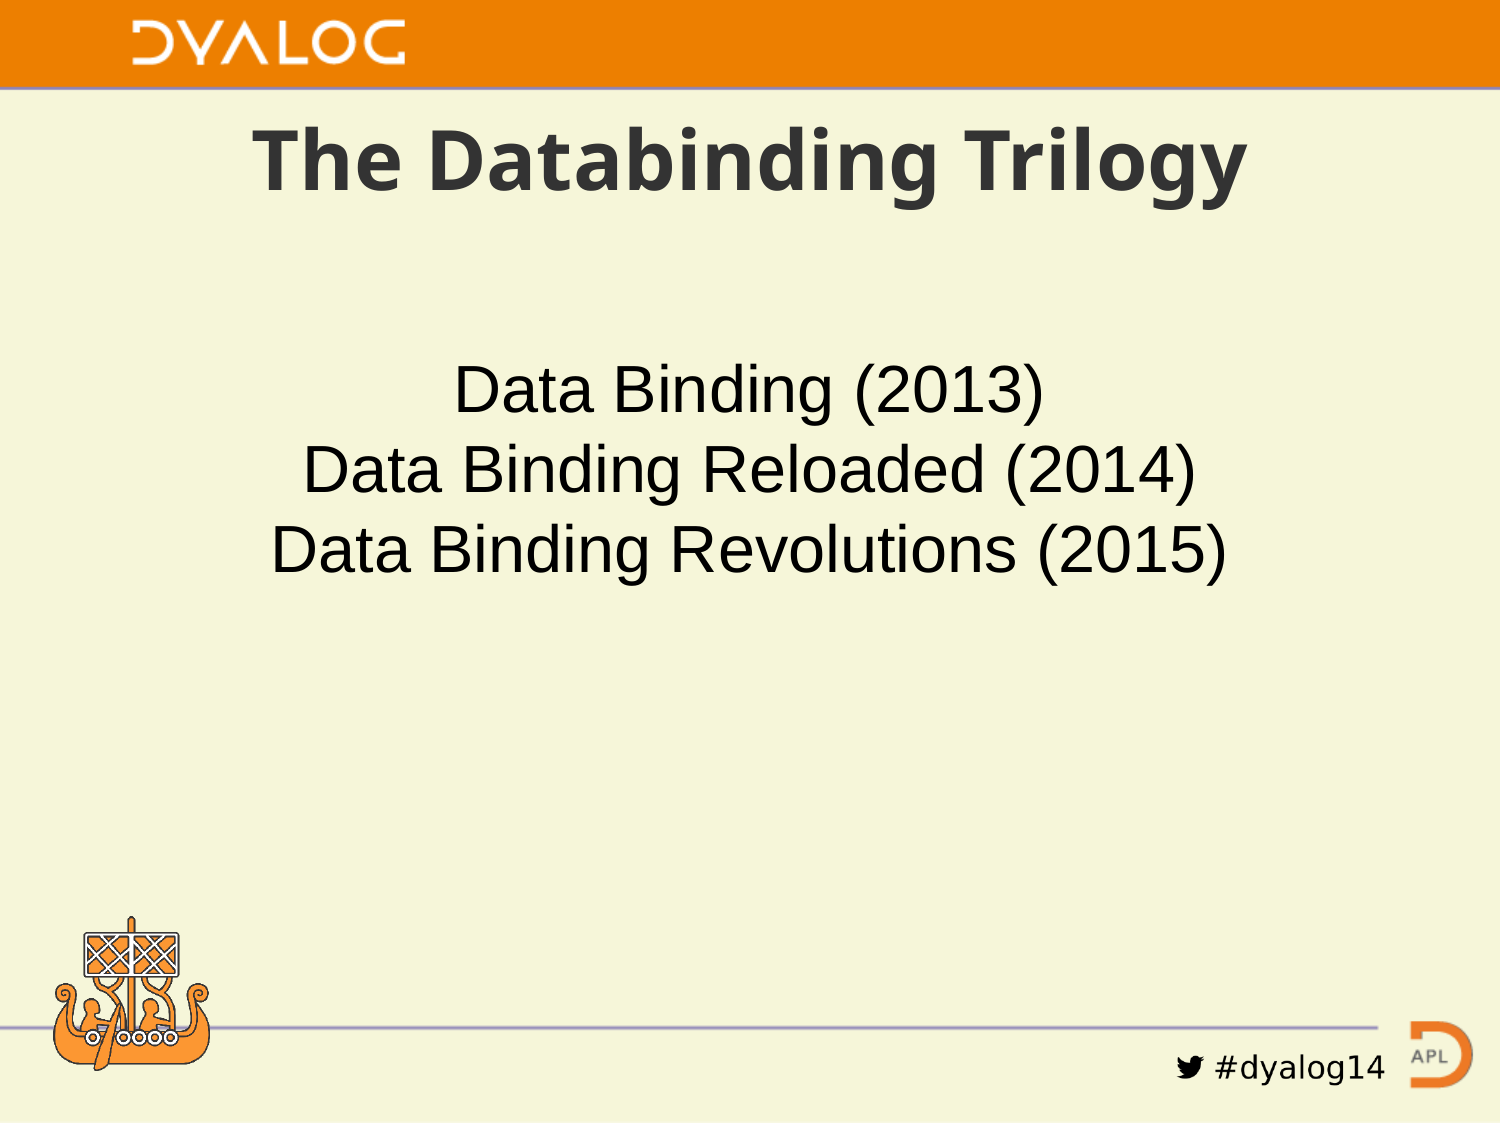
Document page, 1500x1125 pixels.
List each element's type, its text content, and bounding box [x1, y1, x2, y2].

picture [0, 0, 1500, 1123]
title The Databinding Trilogy [112, 99, 1388, 288]
subtitle Data Binding (2013) Data Binding Reloaded (2014) Data Binding Revolutions (2015) [225, 338, 1275, 925]
